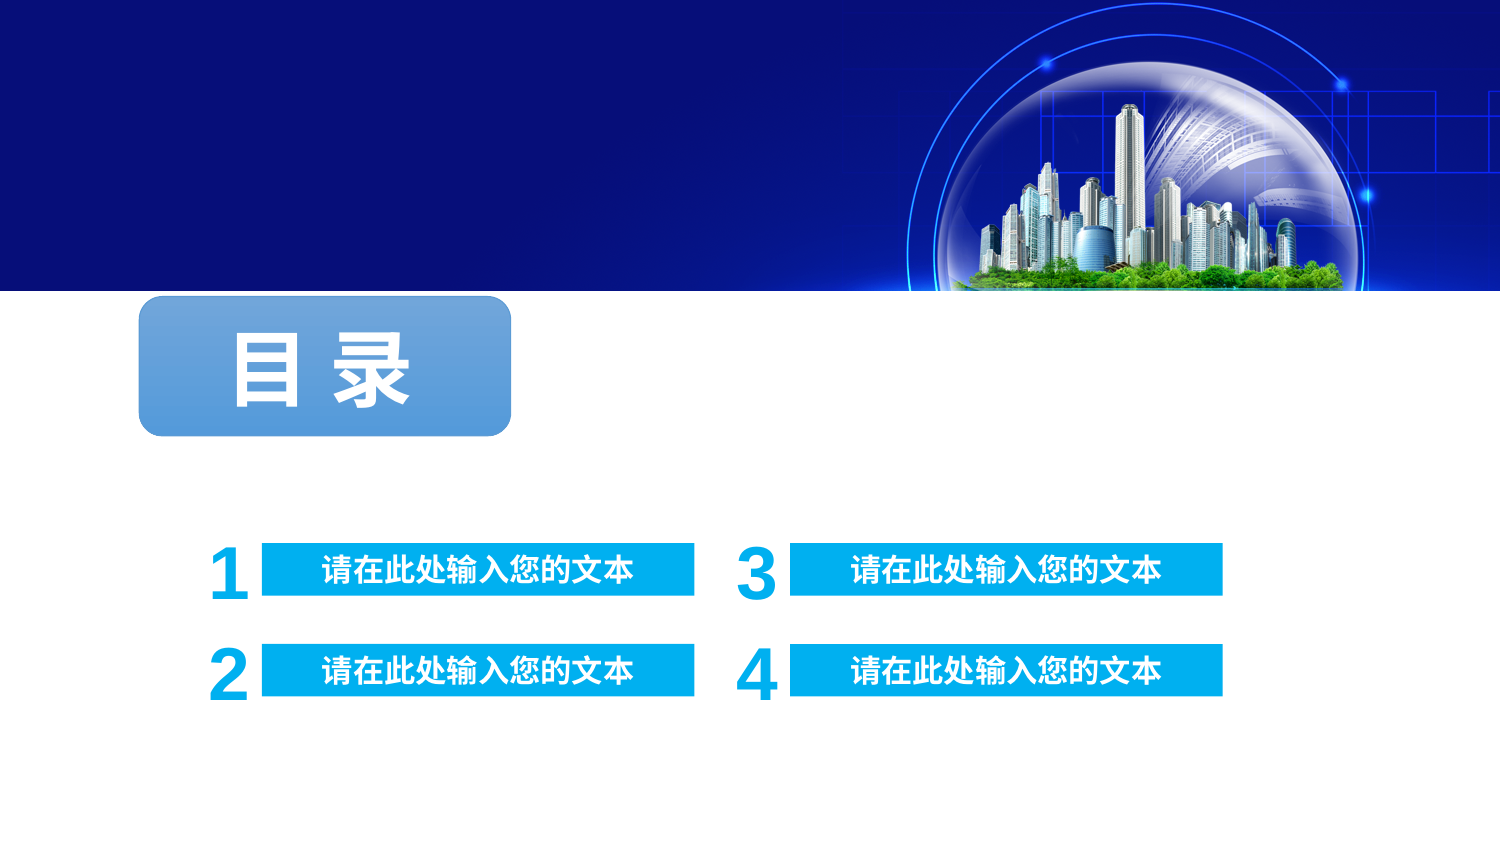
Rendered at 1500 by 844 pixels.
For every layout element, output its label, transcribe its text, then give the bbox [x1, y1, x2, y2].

text_box 2 [193, 617, 265, 723]
picture [0, 0, 1500, 291]
text_box 3 [721, 517, 793, 617]
text_box 请在此处输入您的文本 [261, 643, 695, 697]
text_box 请在此处输入您的文本 [789, 643, 1224, 698]
text_box 请在此处输入您的文本 [261, 542, 695, 597]
text_box 1 [193, 517, 265, 617]
text_box 4 [721, 617, 793, 723]
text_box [139, 296, 511, 436]
text_box 请在此处输入您的文本 [789, 542, 1224, 597]
